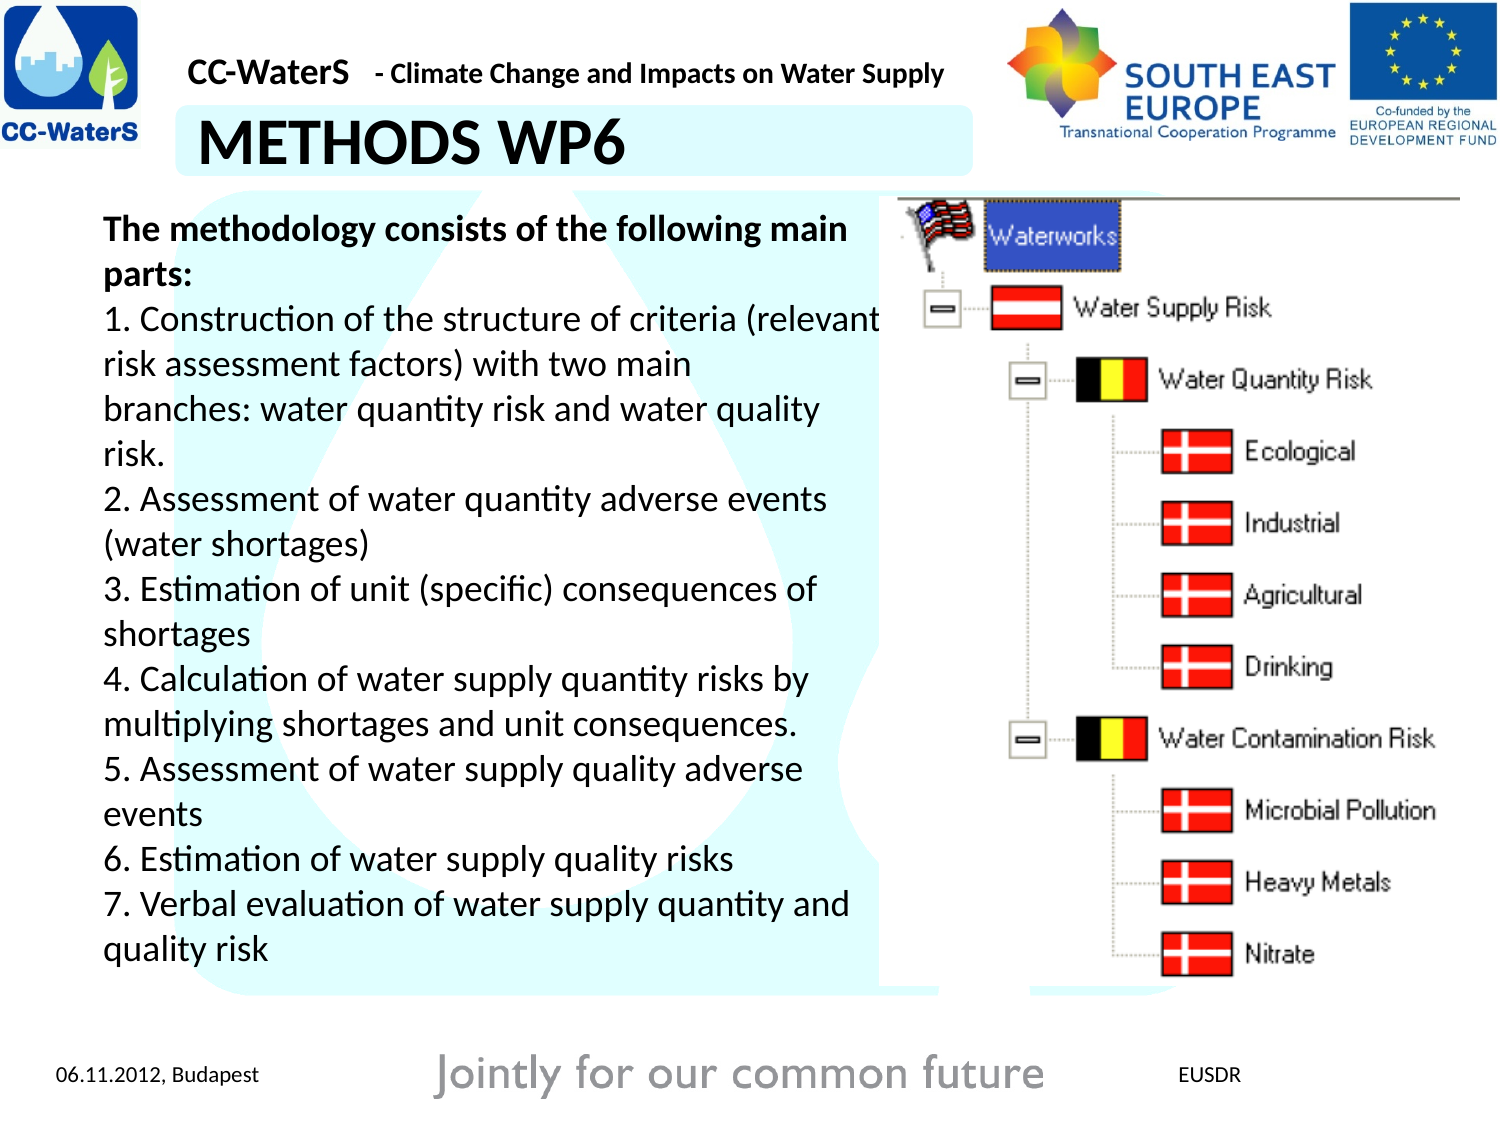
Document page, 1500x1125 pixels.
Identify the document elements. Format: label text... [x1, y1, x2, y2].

picture [0, 0, 141, 149]
text_box METHODS WP6 [183, 90, 643, 185]
text_box The methodology consists of the following main parts: 1. Construction of the structure of criteria (relevant risk assessment factors) with two main branches: water quantity risk and water quality risk. 2. Assessment of water quantity adverse events (water shortages) 3. Estimation of unit (specific) consequences of shortages 4. Calculation of water supply quantity risks by multiplying shortages and unit consequences. 5. Assessment of water supply quality adverse events 6. Estimation of water supply quality risks 7. Verbal evaluation of water supply quantity and quality risk [88, 196, 877, 977]
picture [433, 1054, 1043, 1099]
picture [1007, 8, 1336, 141]
picture [879, 196, 1460, 986]
picture [1347, 0, 1500, 148]
